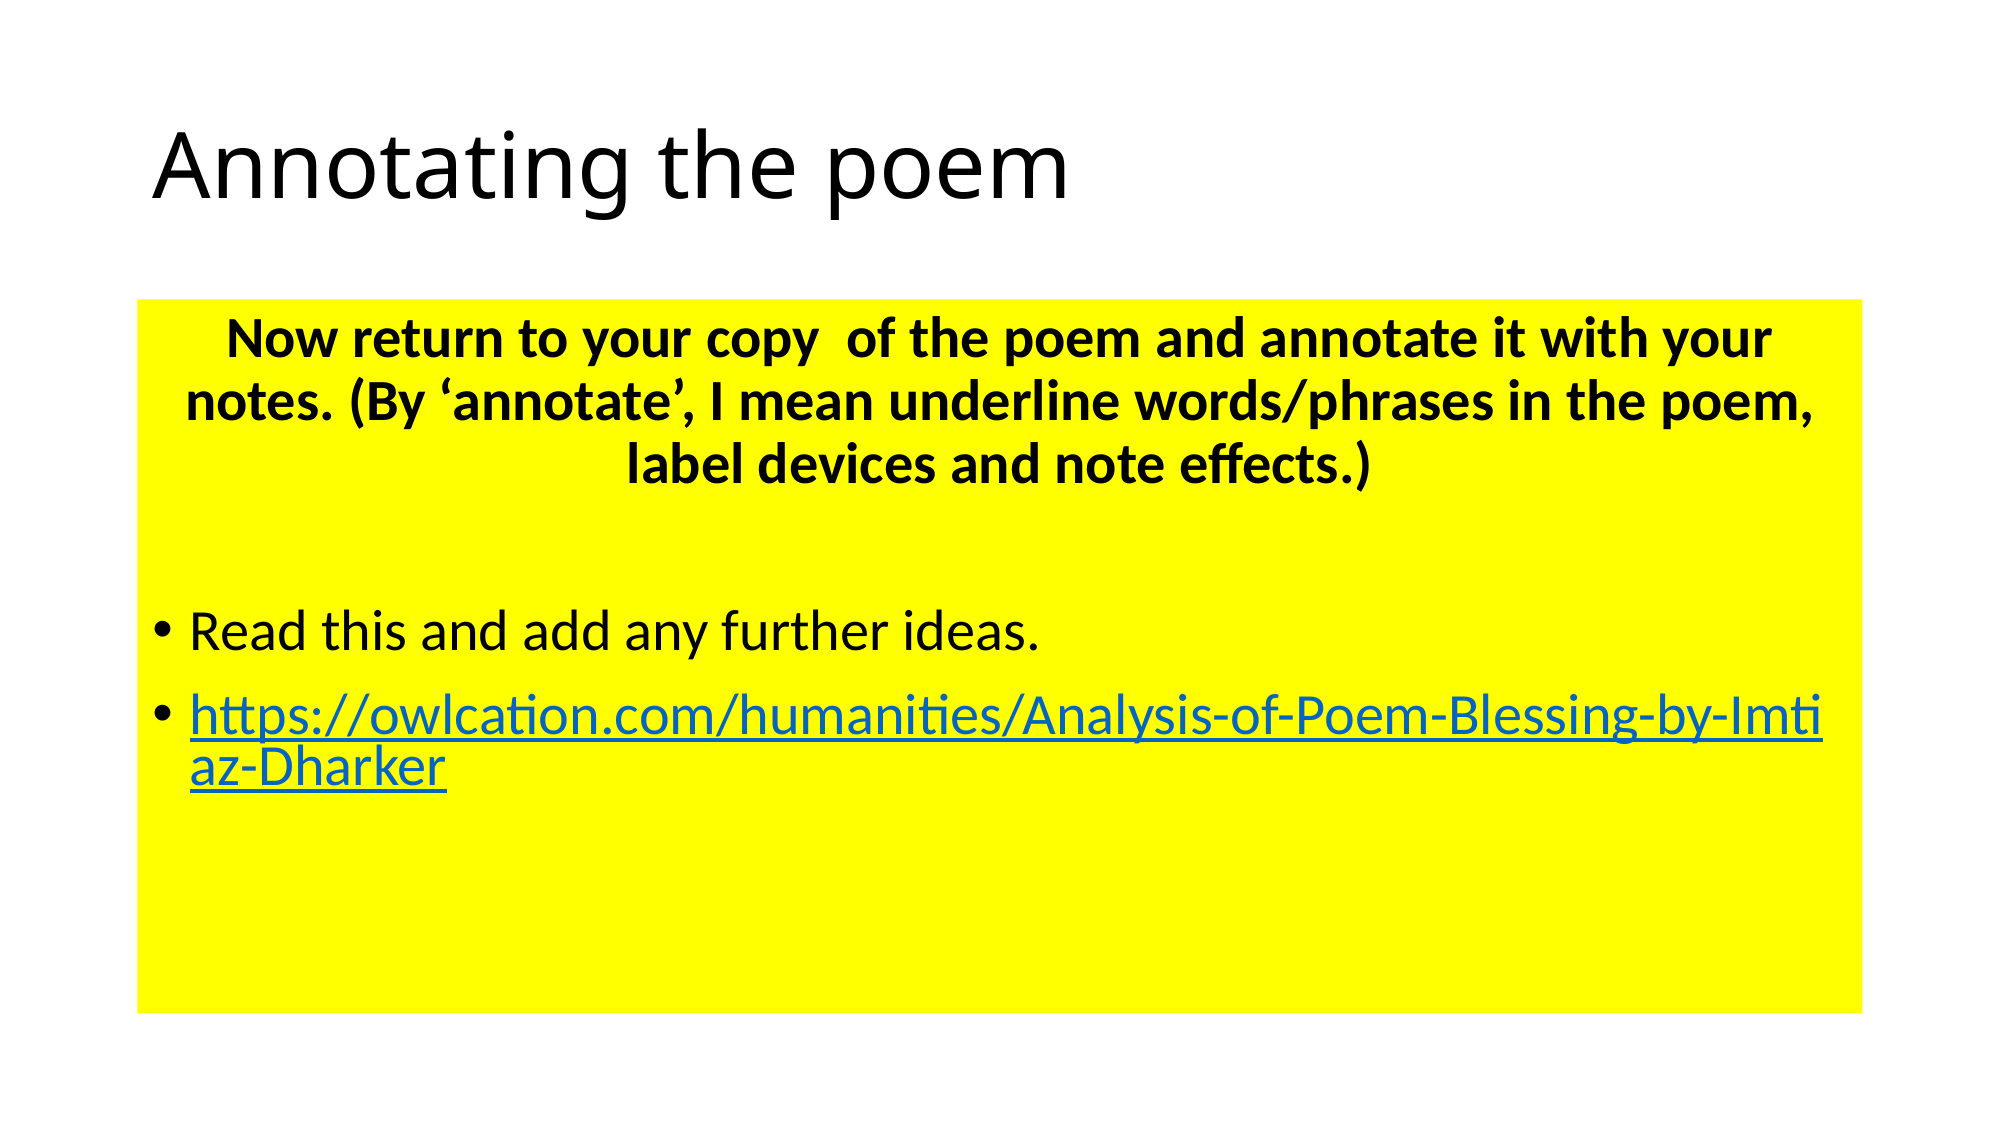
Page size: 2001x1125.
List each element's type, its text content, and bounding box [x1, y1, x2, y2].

list Now return to your copy of the poem and annotate it with your notes. (By ‘annotate’, I mean underline words/phrases in the poem, label devices and note effects.) Read this and add any further ideas. https://owlcation.com/humanities/Analysis-of-Poem-Blessing-by-Imtiaz-Dharker [137, 299, 1863, 1014]
title Annotating the poem [137, 59, 1863, 278]
